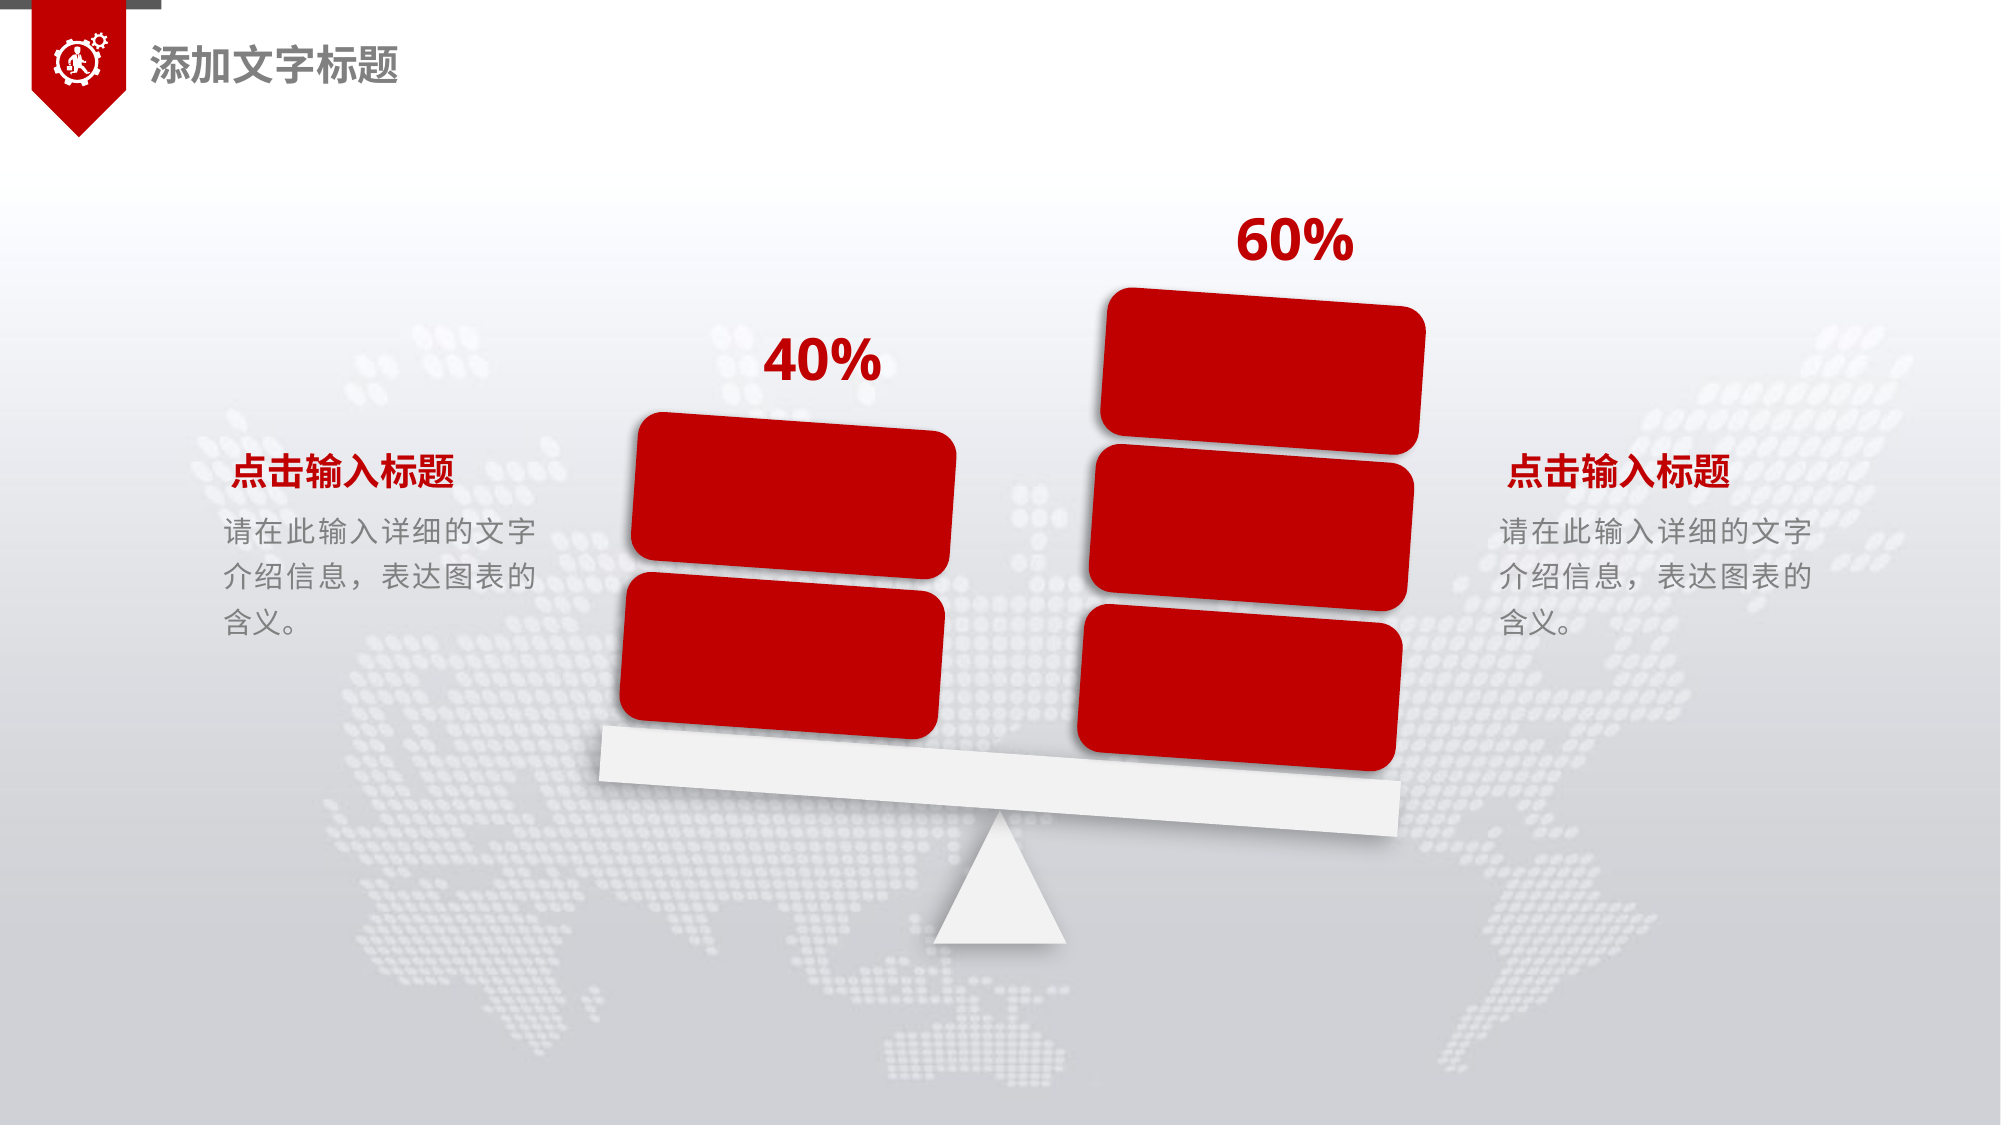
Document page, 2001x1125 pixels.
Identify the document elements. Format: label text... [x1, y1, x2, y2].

text_box [129, 0, 164, 12]
text_box [628, 409, 959, 582]
text_box [931, 833, 1069, 946]
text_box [208, 440, 552, 646]
text_box [1086, 444, 1417, 614]
text_box 添加文字标题 [137, 33, 457, 95]
text_box 60% [1224, 196, 1367, 279]
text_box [1484, 440, 1828, 646]
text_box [31, 0, 127, 138]
text_box 40% [752, 316, 894, 398]
text_box [0, 0, 29, 12]
text_box [617, 571, 948, 742]
text_box [1098, 285, 1428, 457]
text_box [596, 723, 1404, 840]
text_box [1075, 603, 1405, 774]
picture [0, 0, 2001, 1125]
